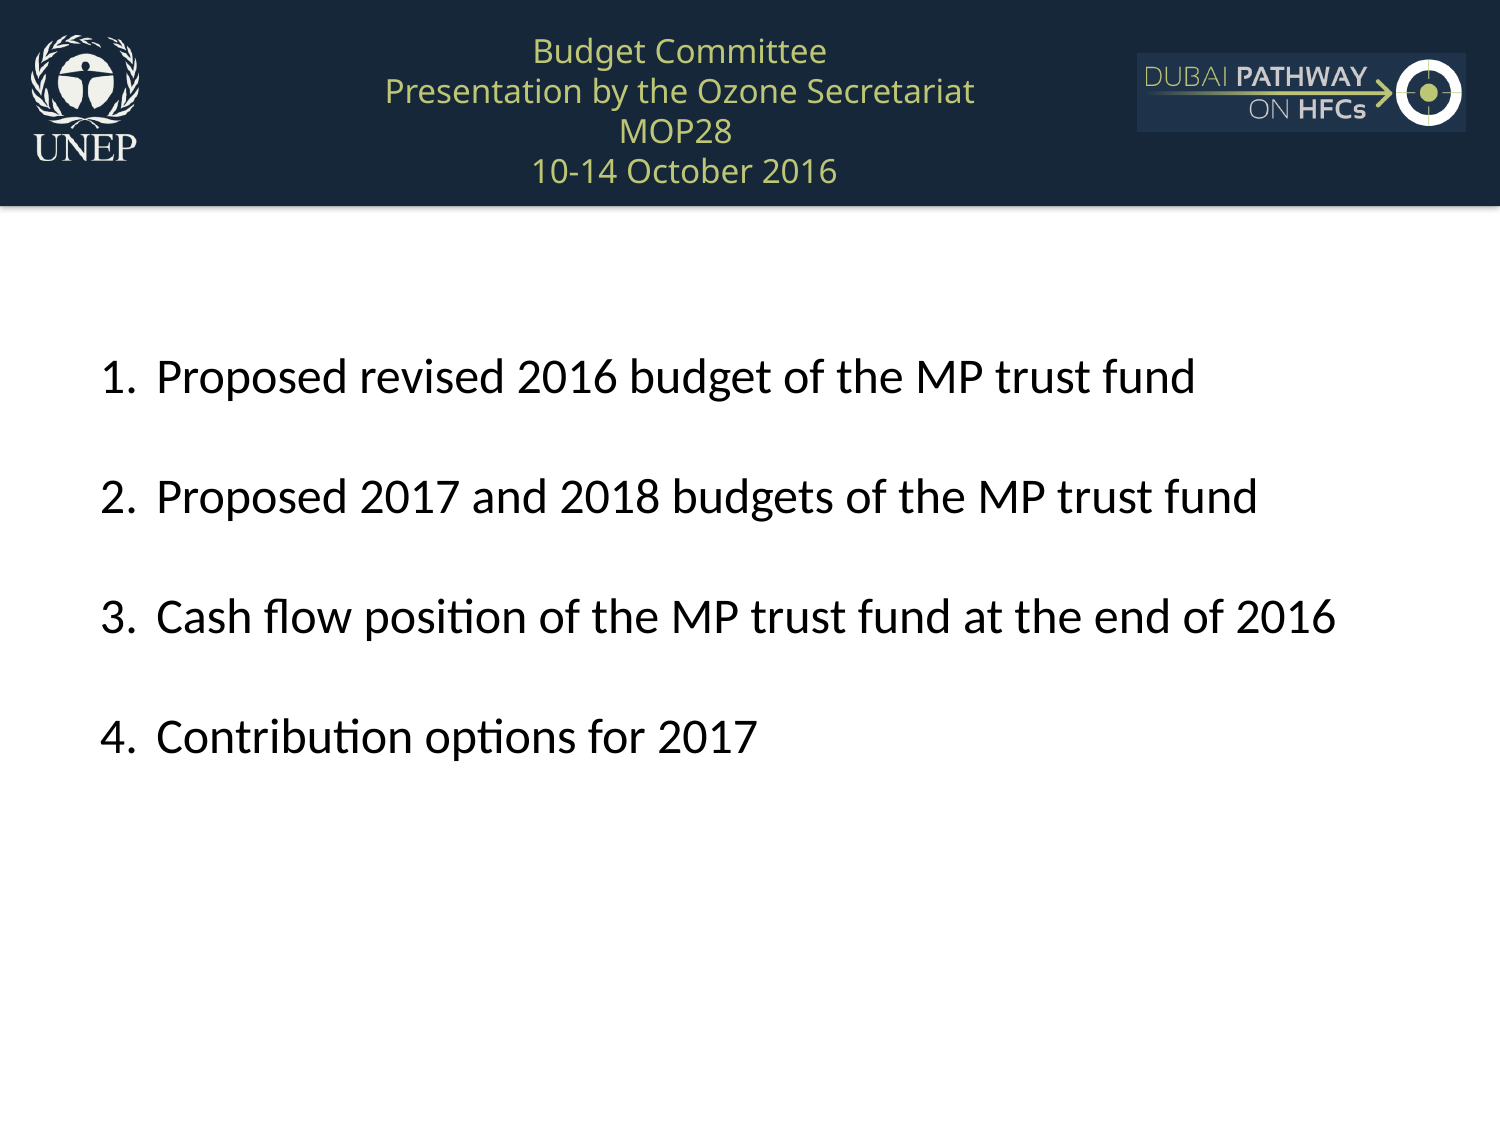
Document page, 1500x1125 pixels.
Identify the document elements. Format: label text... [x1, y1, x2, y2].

picture [31, 35, 140, 161]
text_box [0, 0, 1500, 207]
text_box Budget Committee Presentation by the Ozone Secretariat MOP28 10-14 October 2016 [276, 23, 1093, 198]
picture [1137, 53, 1466, 132]
text_box Proposed revised 2016 budget of the MP trust fund Proposed 2017 and 2018 budgets of the MP trust fund Cash flow position of the MP trust fund at the end of 2016 Contribution options for 2017 [85, 336, 1418, 771]
